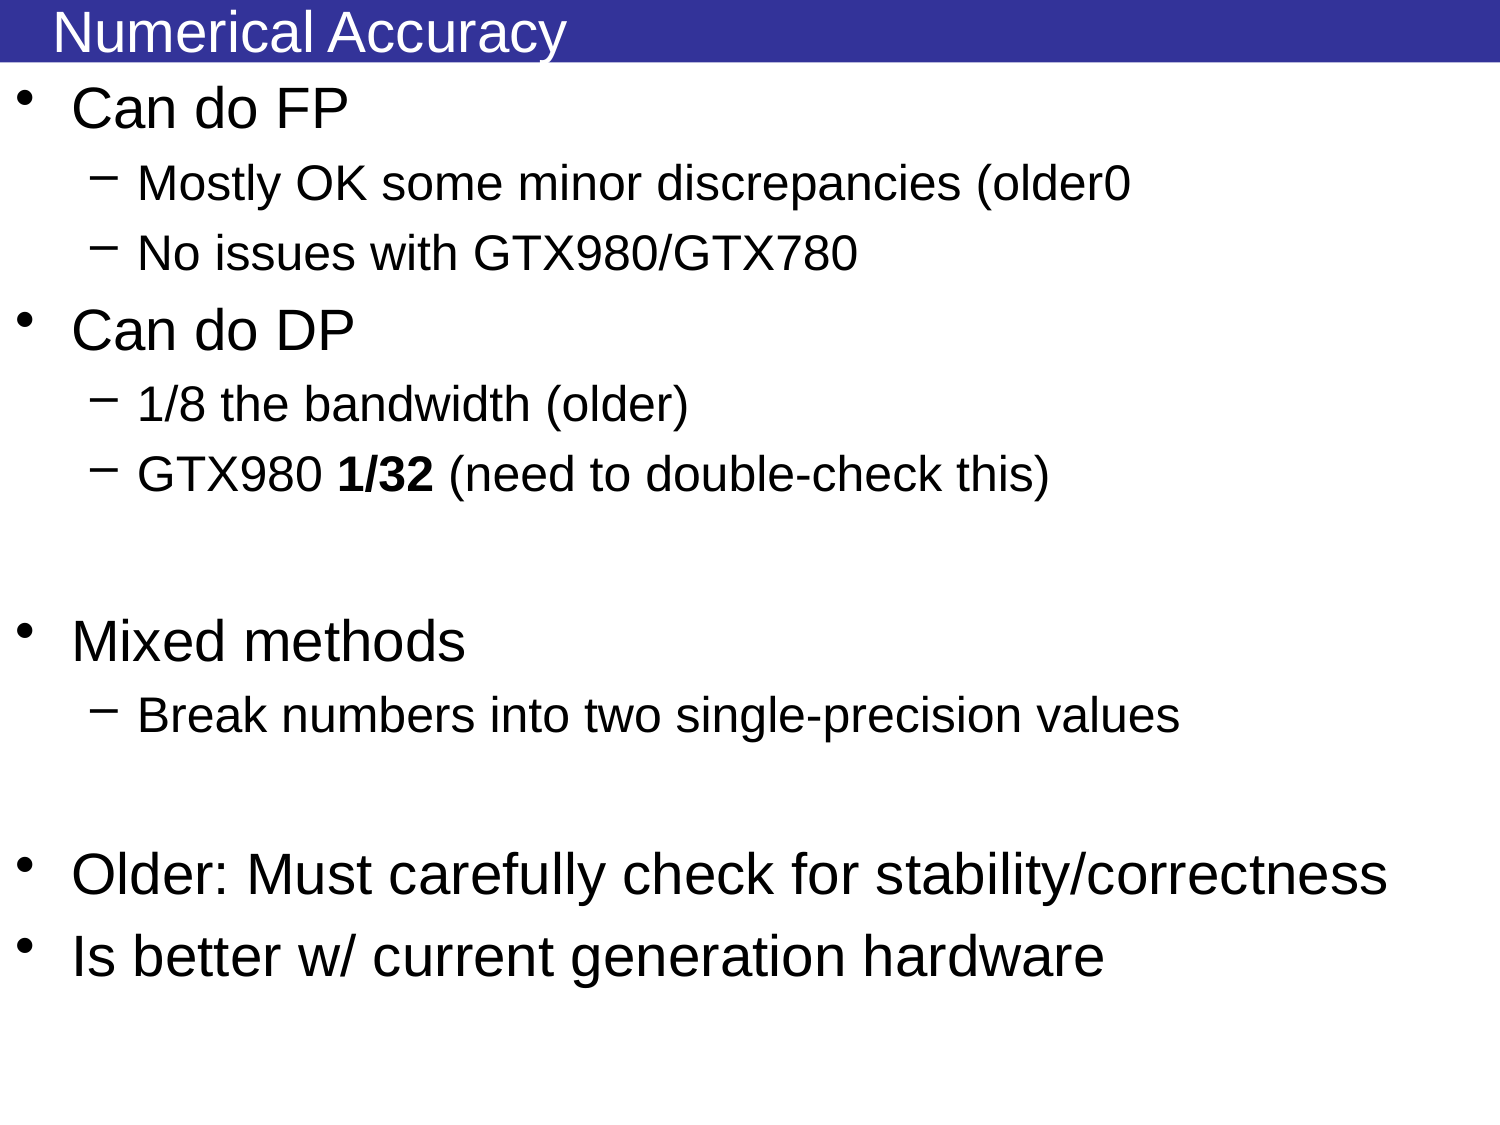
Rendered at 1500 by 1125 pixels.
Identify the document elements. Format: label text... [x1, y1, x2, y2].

list Can do FP Mostly OK some minor discrepancies (older0 No issues with GTX980/GTX780 Can do DP 1/8 the bandwidth (older) GTX980 1/32 (need to double-check this) Mixed methods Break numbers into two single-precision values Older: Must carefully check for stability/correctness Is better w/ current generation hardware [0, 62, 1500, 1125]
title Numerical Accuracy [37, 7, 1426, 51]
